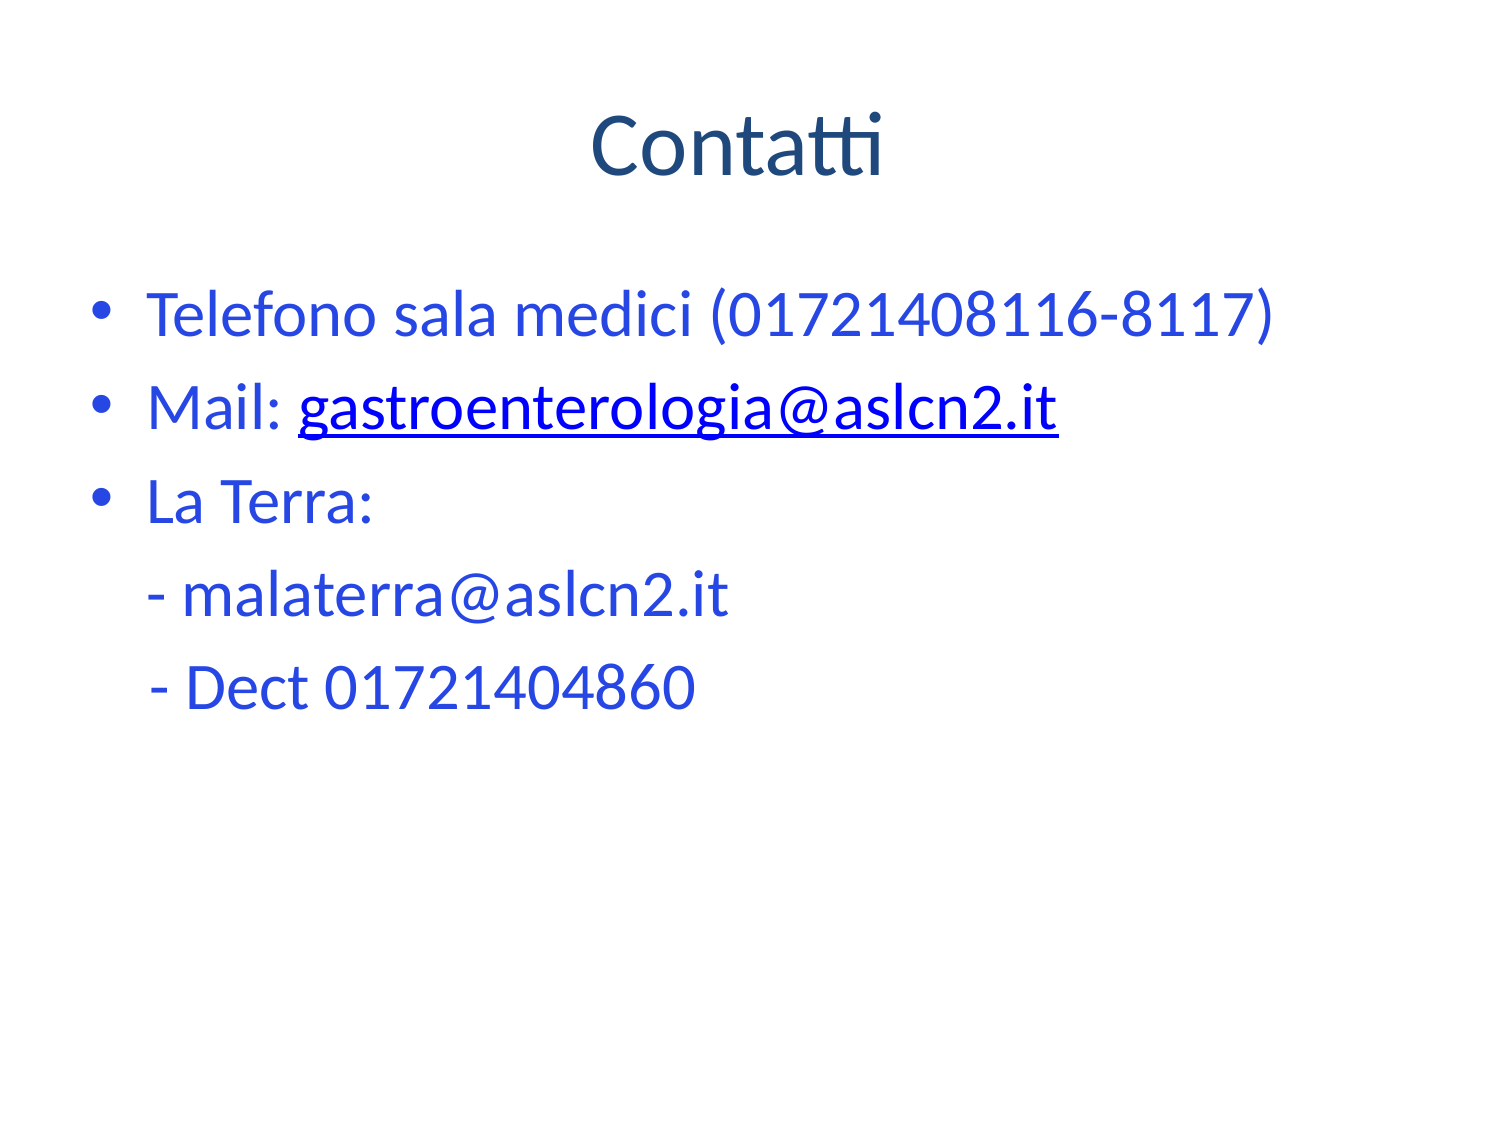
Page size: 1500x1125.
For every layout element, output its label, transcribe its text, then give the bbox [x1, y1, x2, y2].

text_box Telefono sala medici (01721408116-8117) Mail: gastroenterologia@aslcn2.it La Terra: - malaterra@aslcn2.it - Dect 01721404860 [74, 262, 1425, 1005]
text_box Contatti [63, 45, 1414, 233]
